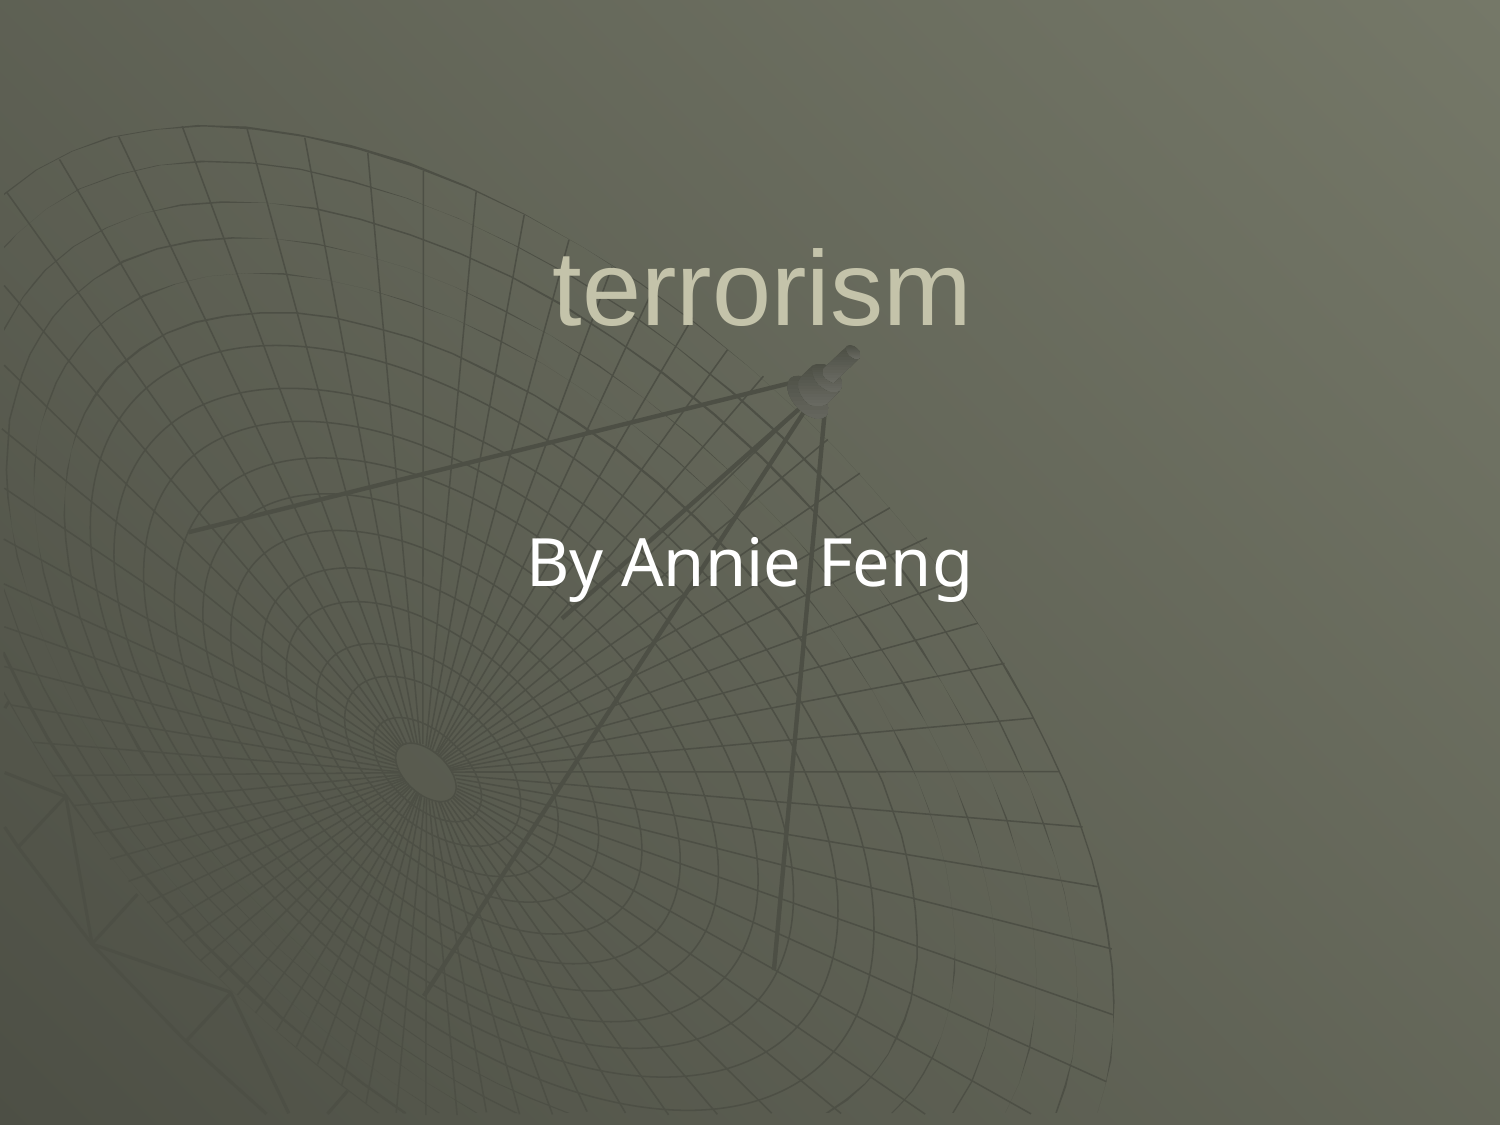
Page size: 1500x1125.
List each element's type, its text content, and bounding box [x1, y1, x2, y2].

subtitle By Annie Feng [224, 512, 1276, 802]
title terrorism [124, 162, 1401, 404]
